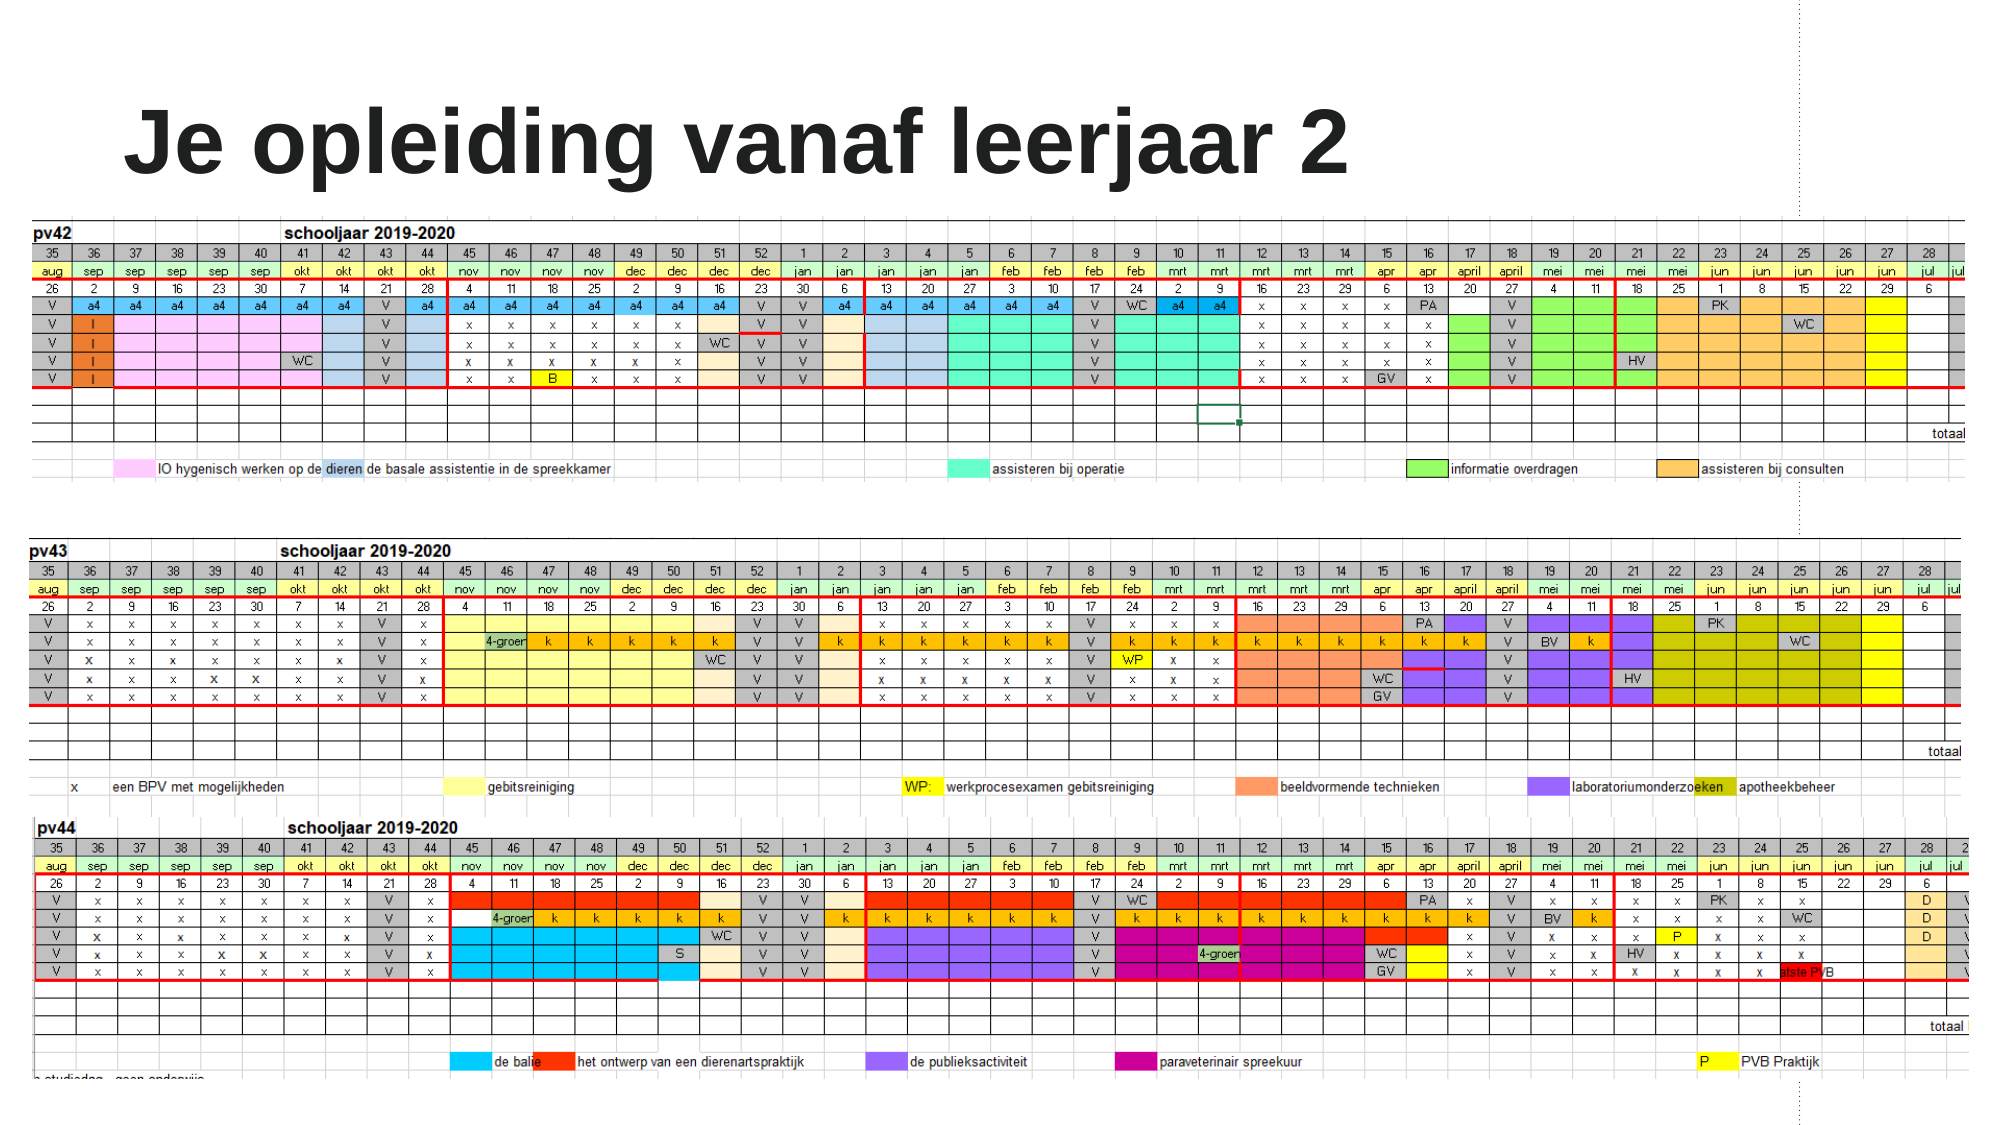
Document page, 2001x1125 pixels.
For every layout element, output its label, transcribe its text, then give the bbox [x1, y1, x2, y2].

title Je opleiding vanaf leerjaar 2 [124, 94, 1607, 215]
picture [29, 0, 2001, 1125]
